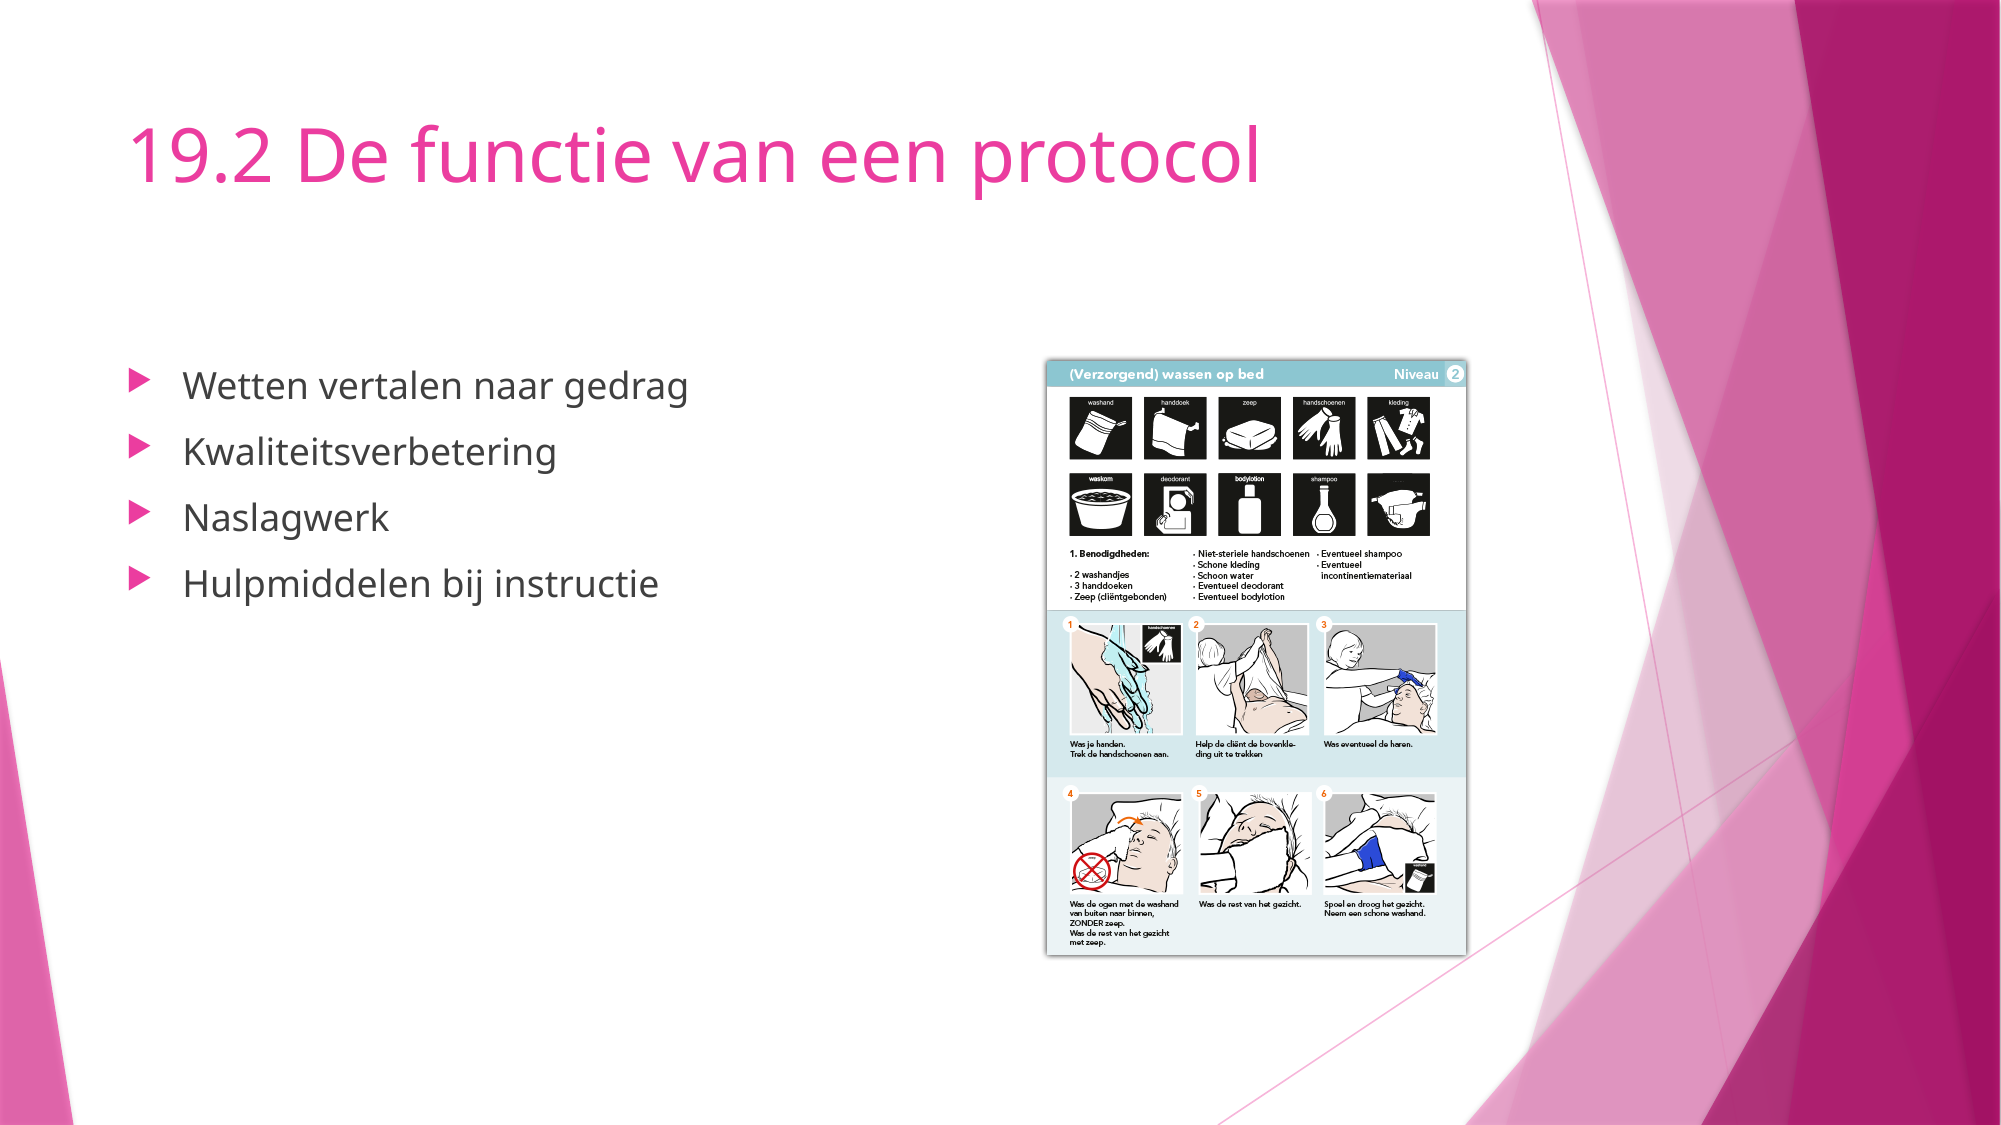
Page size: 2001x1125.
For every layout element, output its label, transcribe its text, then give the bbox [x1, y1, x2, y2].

title 19.2 De functie van een protocol [111, 99, 1522, 317]
list Wetten vertalen naar gedrag Kwaliteitsverbetering Naslagwerk Hulpmiddelen bij instructie [111, 354, 968, 962]
picture [1039, 353, 1474, 963]
